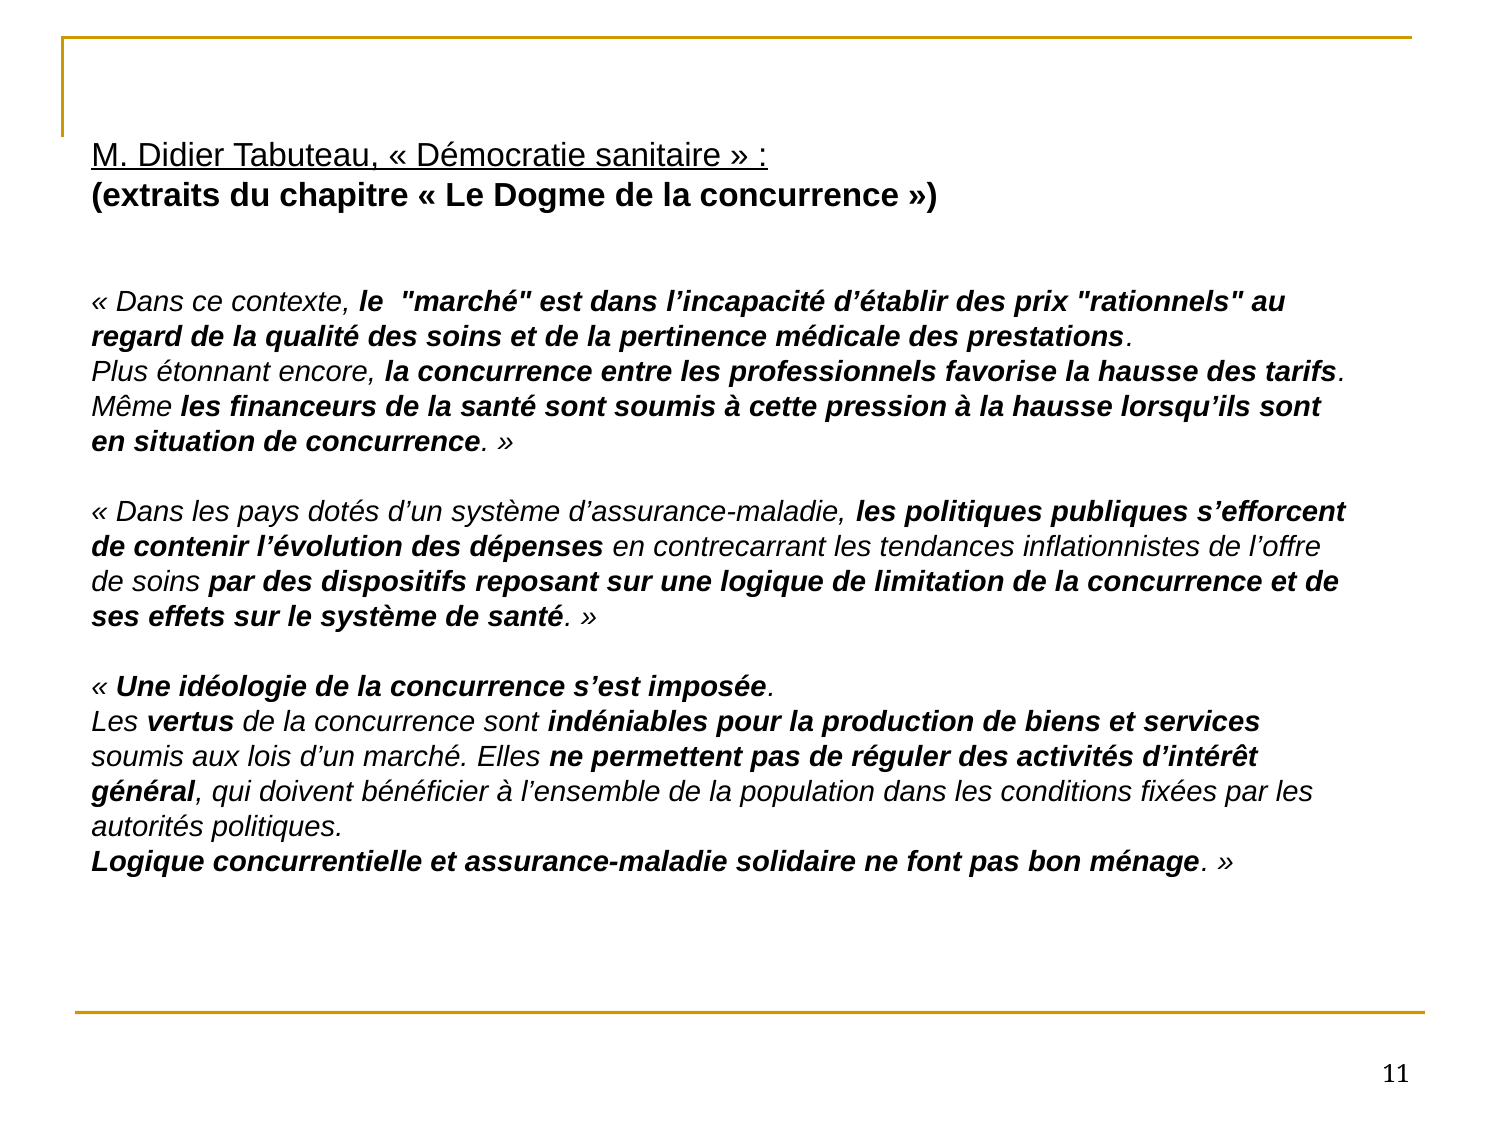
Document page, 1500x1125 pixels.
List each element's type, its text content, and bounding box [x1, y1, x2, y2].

text_box 11 [1074, 1024, 1425, 1100]
text_box M. Didier Tabuteau, « Démocratie sanitaire » : (extraits du chapitre « Le Dogme de la concurrence ») « Dans ce contexte, le "marché" est dans l’incapacité d’établir des prix "rationnels" au regard de la qualité des soins et de la pertinence médicale des prestations. Plus étonnant encore, la concurrence entre les professionnels favorise la hausse des tarifs. Même les financeurs de la santé sont soumis à cette pression à la hausse lorsqu’ils sont en situation de concurrence. » « Dans les pays dotés d’un système d’assurance-maladie, les politiques publiques s’efforcent de contenir l’évolution des dépenses en contrecarrant les tendances inflationnistes de l’offre de soins par des dispositifs reposant sur une logique de limitation de la concurrence et de ses effets sur le système de santé. » « Une idéologie de la concurrence s’est imposée. Les vertus de la concurrence sont indéniables pour la production de biens et services soumis aux lois d’un marché. Elles ne permettent pas de réguler des activités d’intérêt général, qui doivent bénéficier à l’ensemble de la population dans les conditions fixées par les autorités politiques. Logique concurrentielle et assurance-maladie solidaire ne font pas bon ménage. » [76, 125, 1365, 965]
list [76, 66, 1428, 1012]
